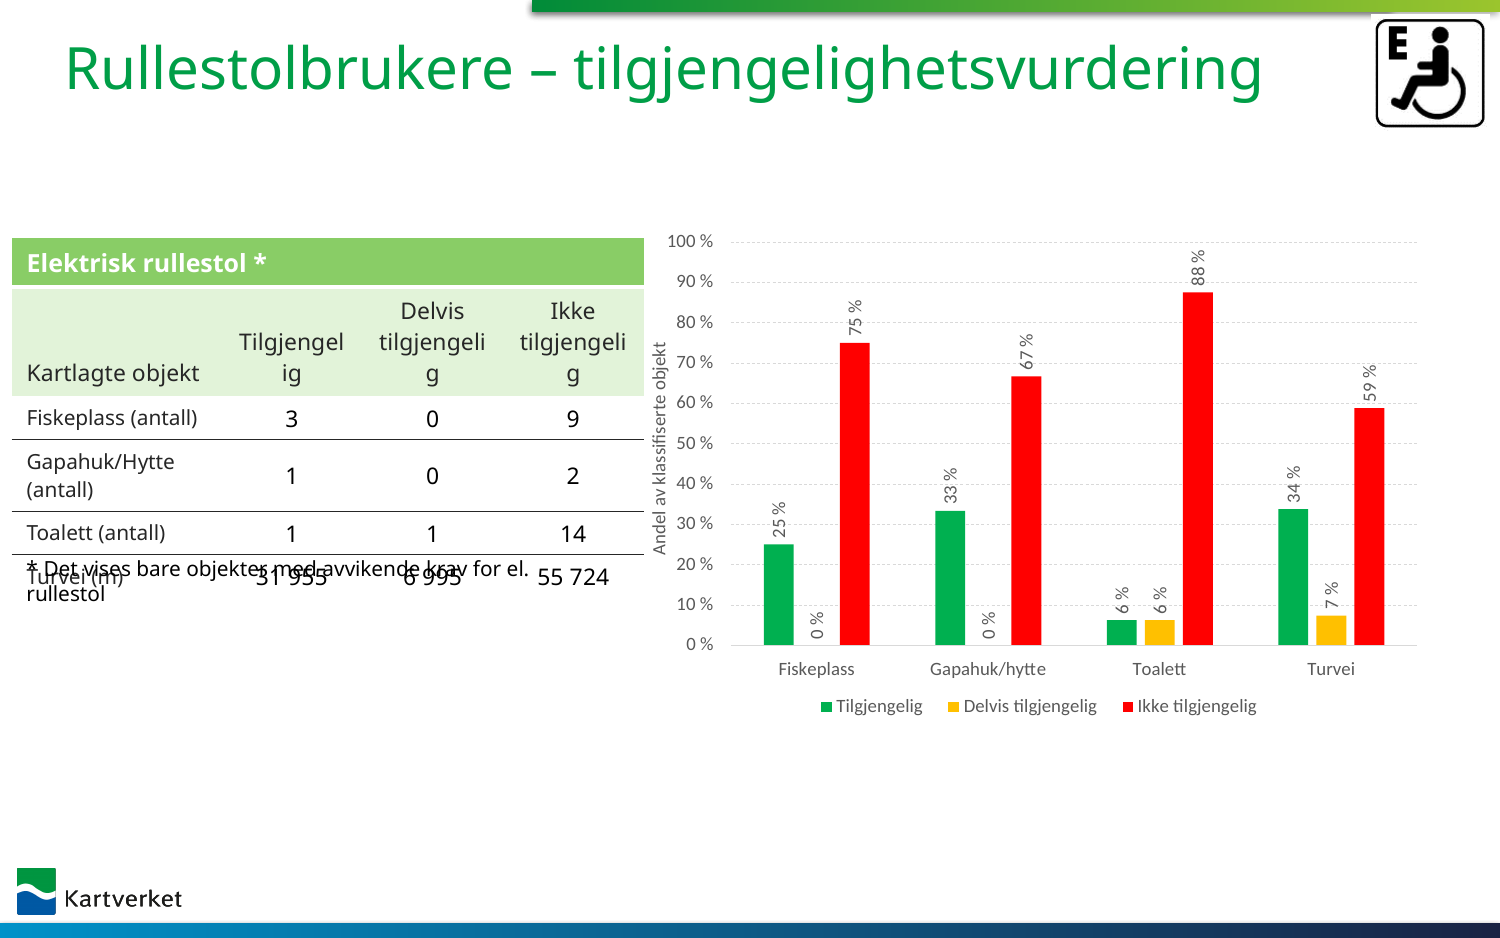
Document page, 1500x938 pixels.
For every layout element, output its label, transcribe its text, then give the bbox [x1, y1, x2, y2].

table_cell 3 [222, 396, 362, 439]
text_box * Det vises bare objekter med avvikende krav for el. rullestol [11, 548, 597, 613]
table_cell Fiskeplass (antall) [12, 396, 222, 439]
table_cell Toalett (antall) [12, 512, 222, 548]
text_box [1371, 13, 1491, 133]
table_cell Delvis tilgjengelig [362, 289, 503, 396]
table_cell Ikke tilgjengelig [503, 289, 638, 396]
table_cell 14 [503, 512, 638, 554]
table_cell Tilgjengelig [222, 289, 362, 396]
table_cell Gapahuk/Hytte (antall) [12, 440, 222, 511]
table_cell 1 [222, 512, 362, 548]
table_cell 55 724 [597, 555, 638, 598]
table_header Elektrisk rullestol * [12, 238, 638, 285]
text_box Rullestolbrukere – tilgjengelighetsvurdering [49, 12, 1372, 109]
table_cell 2 [503, 440, 638, 511]
table_cell 0 [362, 396, 503, 439]
table_cell 0 [362, 440, 503, 511]
table_cell Kartlagte objekt [12, 289, 222, 396]
table_cell 1 [362, 512, 503, 548]
table_cell 9 [503, 396, 638, 439]
table_cell 1 [222, 440, 362, 511]
picture [643, 218, 1429, 728]
